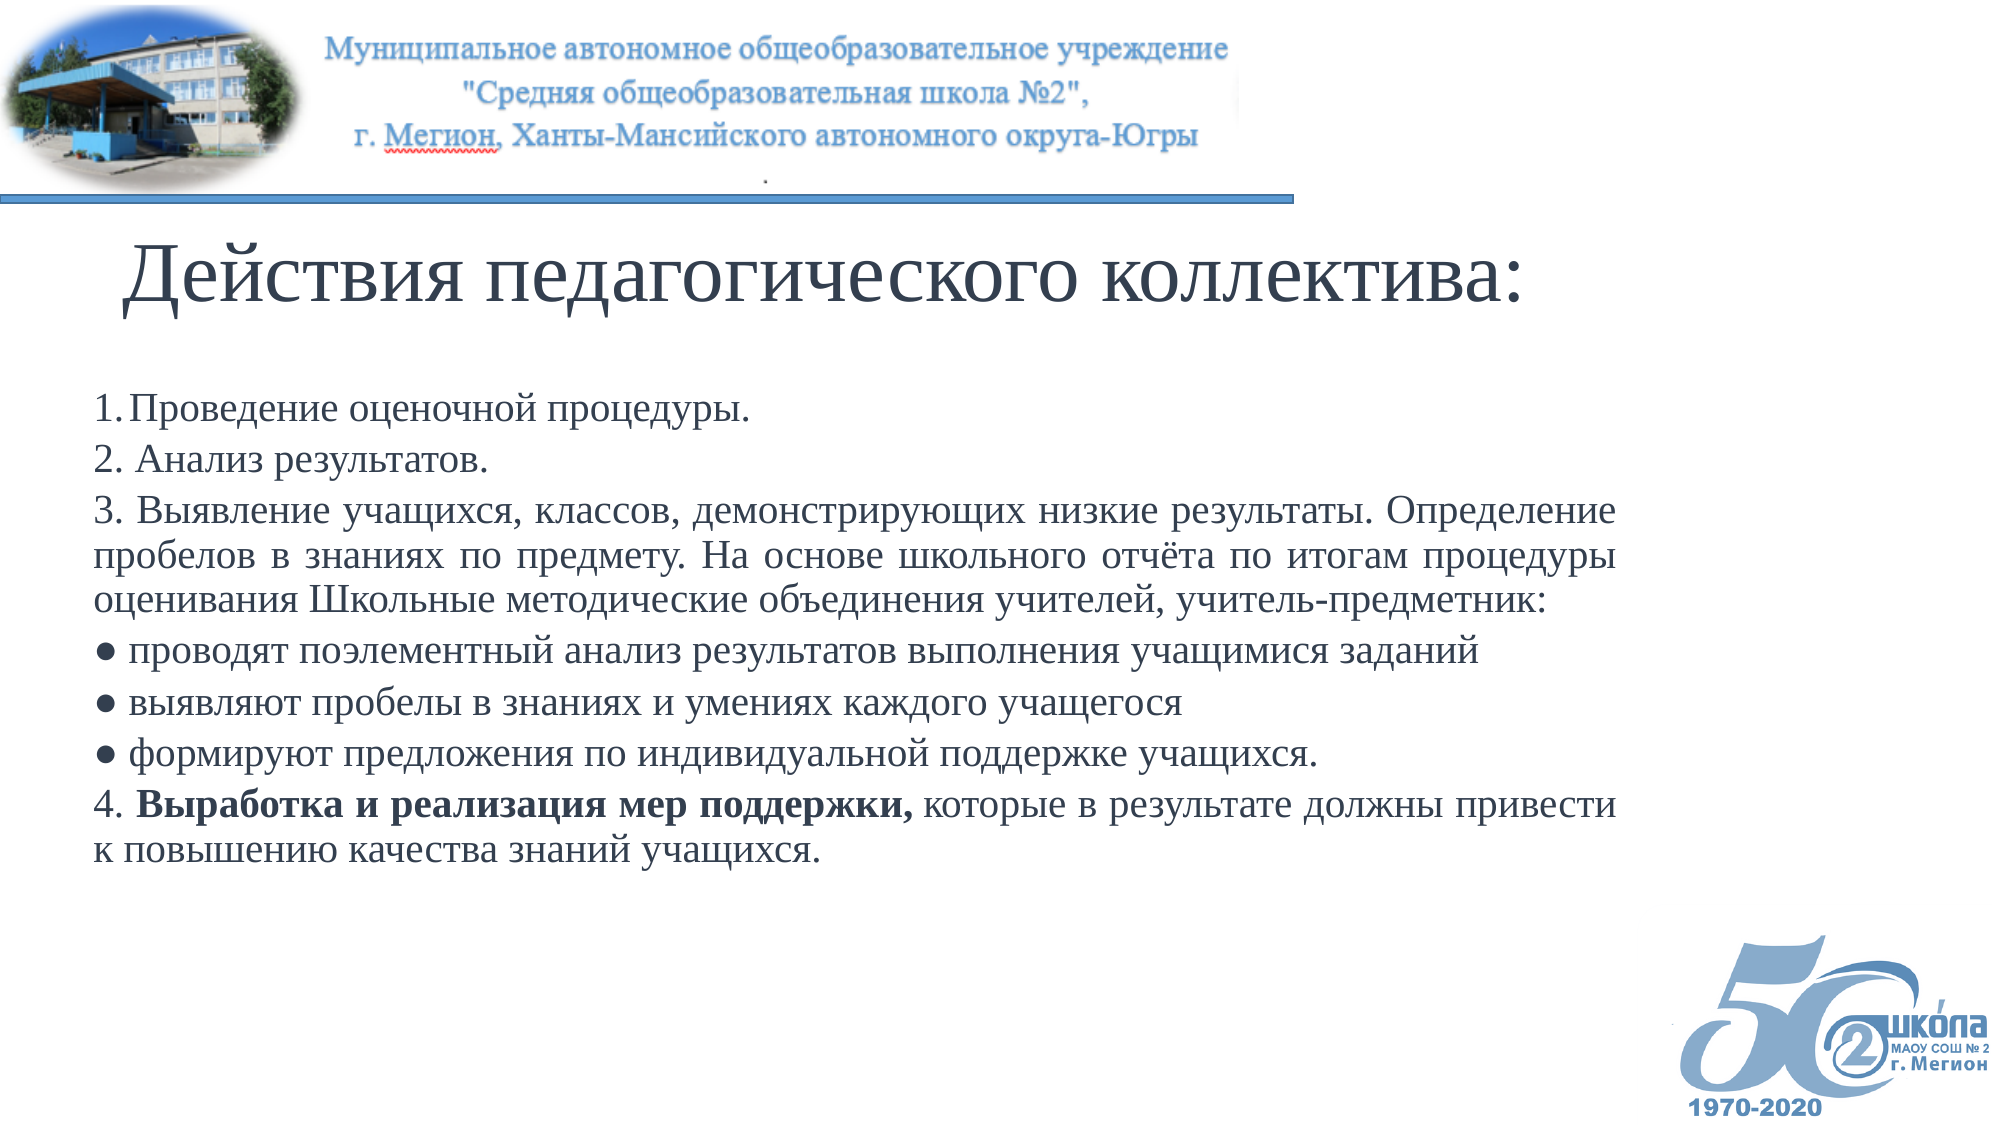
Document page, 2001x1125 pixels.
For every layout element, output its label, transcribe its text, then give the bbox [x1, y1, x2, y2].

picture [1637, 904, 1992, 1125]
title Действия педагогического коллектива: [107, 219, 1833, 328]
picture [0, 0, 1239, 194]
list 1. Проведение оценочной процедуры. 2. Анализ результатов. 3. Выявление учащихся, классов, демонстрирующих низкие результаты. Определение пробелов в знаниях по предмету. На основе школьного отчёта по итогам процедуры оценивания Школьные методические объединения учителей, учитель-предметник: ● проводят поэлементный анализ результатов выполнения учащимися заданий ● выявляют пробелы в знаниях и умениях каждого учащегося ● формируют предложения по индивидуальной поддержке учащихся. 4. Выработка и реализация мер поддержки, которые в результате должны привести к повышению качества знаний учащихся. [78, 377, 1633, 928]
